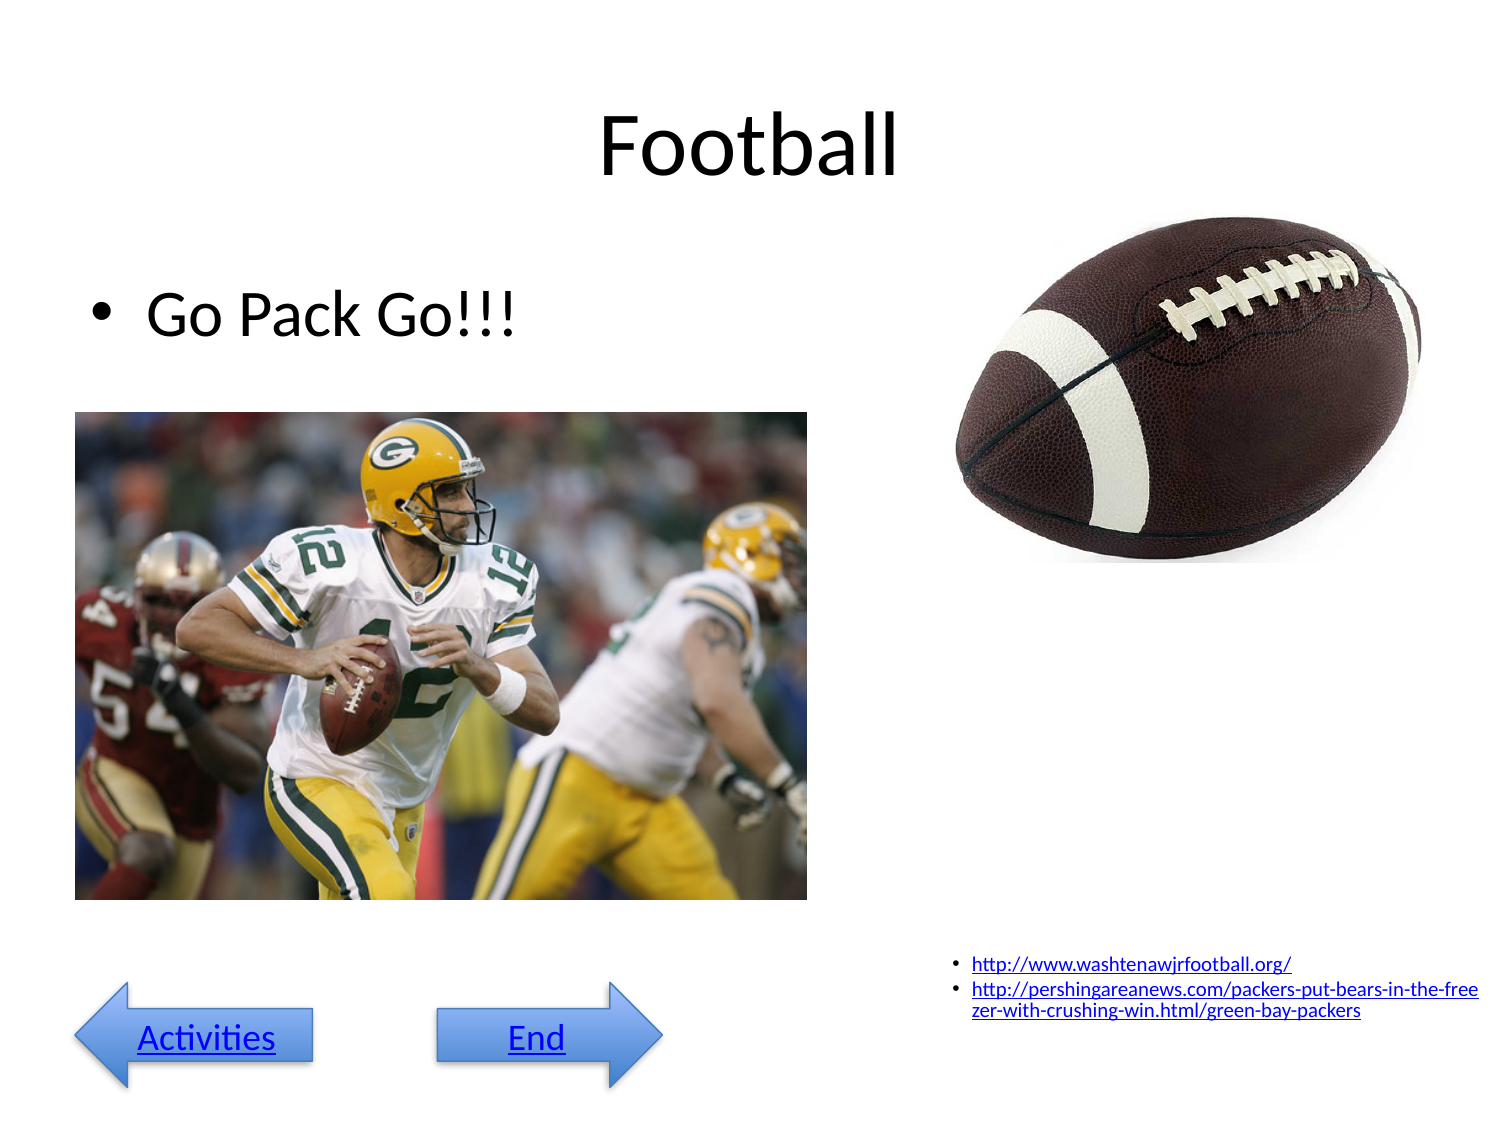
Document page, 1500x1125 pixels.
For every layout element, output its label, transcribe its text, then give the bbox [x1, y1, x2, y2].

list Go Pack Go!!! [75, 262, 688, 410]
picture [74, 412, 807, 901]
title Football [75, 45, 1425, 233]
text_box http://www.washtenawjrfootball.org/ http://pershingareanews.com/packers-put-bears-in-the-freezer-with-crushing-win.html/green-bay-packers [937, 943, 1500, 1098]
text_box End [436, 981, 663, 1089]
text_box Activities [74, 981, 314, 1089]
picture [951, 212, 1426, 563]
